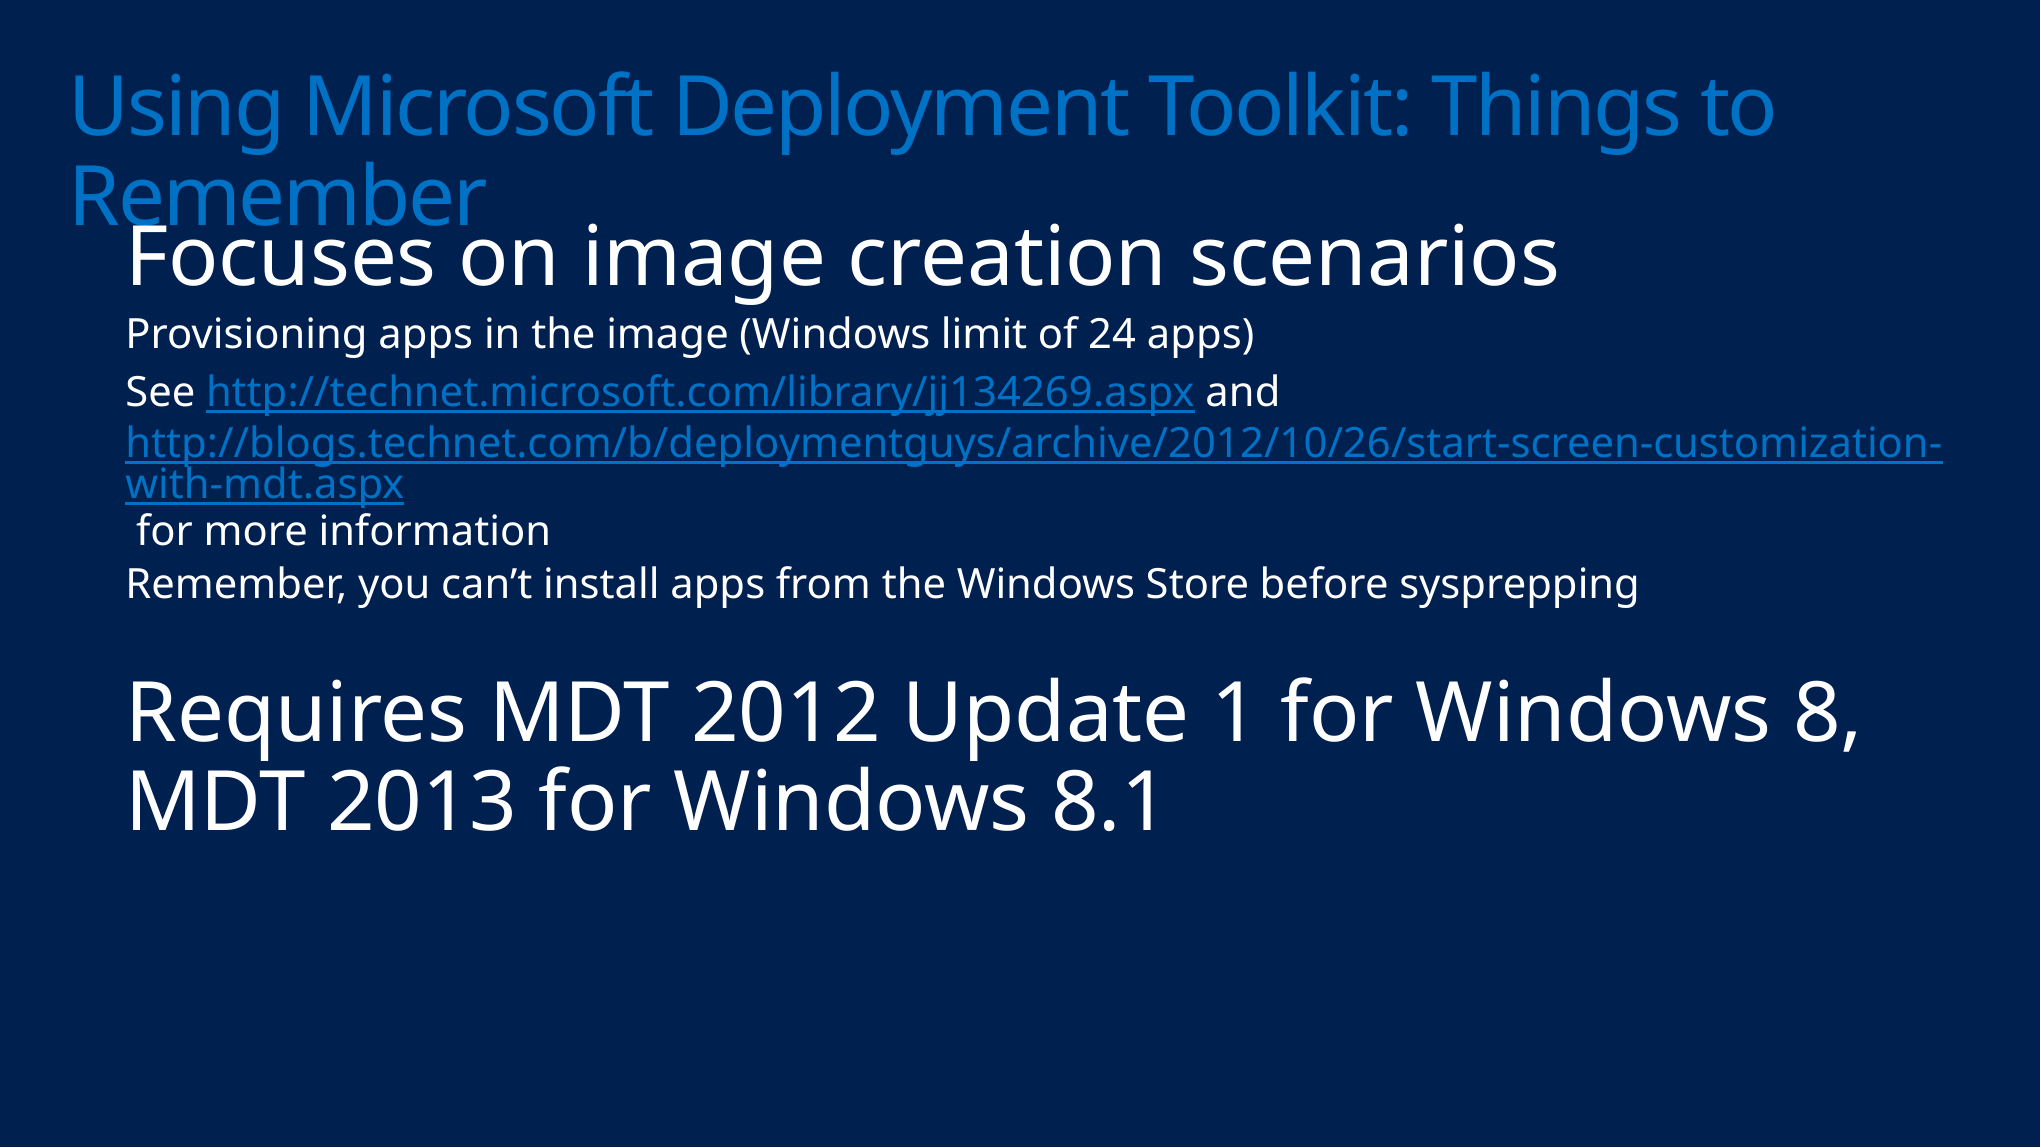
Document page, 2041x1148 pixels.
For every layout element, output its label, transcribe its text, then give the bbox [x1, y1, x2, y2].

list Focuses on image creation scenarios Provisioning apps in the image (Windows limit of 24 apps) See http://technet.microsoft.com/library/jj134269.aspx and http://blogs.technet.com/b/deploymentguys/archive/2012/10/26/start-screen-customization-with-mdt.aspx for more information Remember, you can’t install apps from the Windows Store before sysprepping Requires MDT 2012 Update 1 for Windows 8, MDT 2013 for Windows 8.1 [101, 198, 1996, 825]
title Using Microsoft Deployment Toolkit: Things to Remember [45, 48, 1996, 200]
